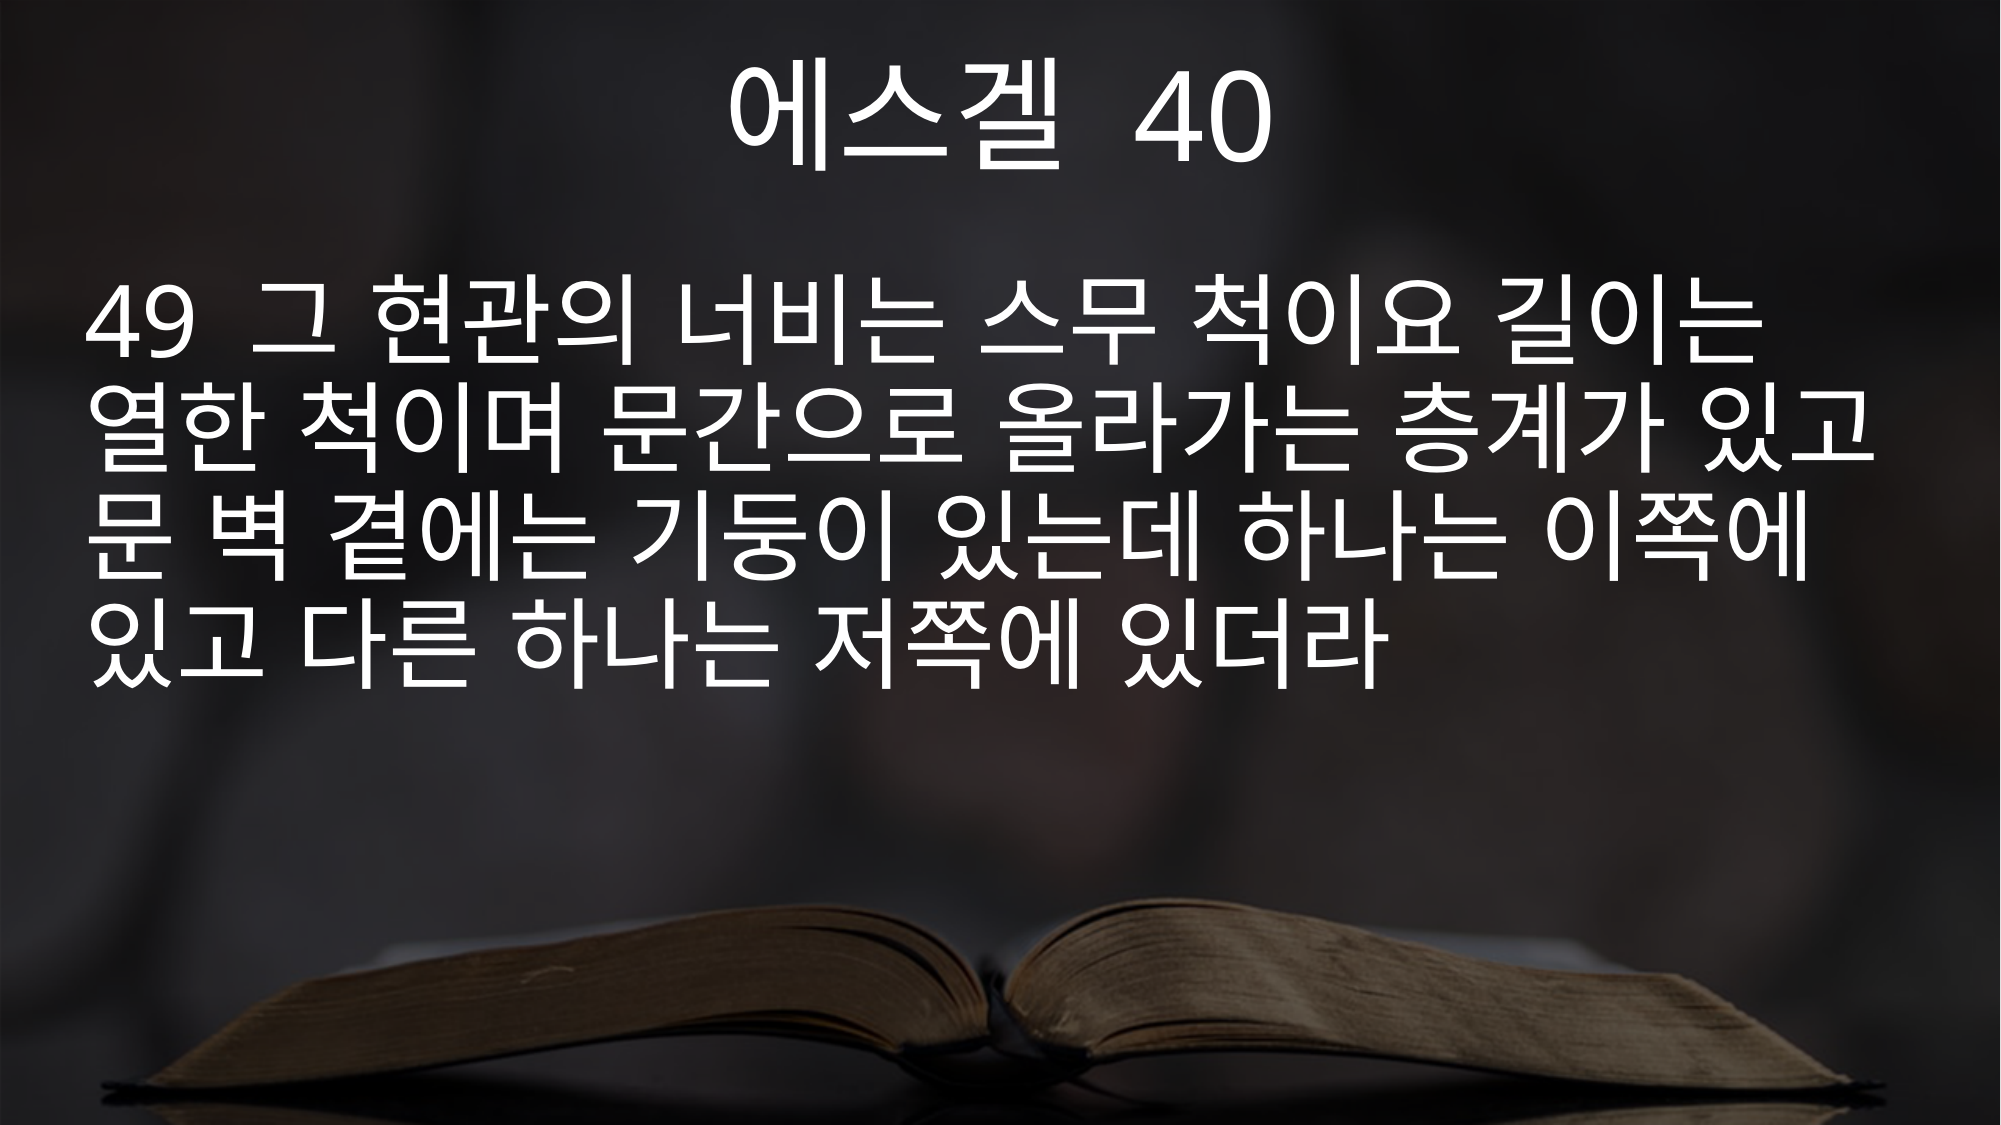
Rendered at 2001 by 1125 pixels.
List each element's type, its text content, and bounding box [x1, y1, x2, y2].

list 49 그 현관의 너비는 스무 척이요 길이는 열한 척이며 문간으로 올라가는 층계가 있고 문 벽 곁에는 기둥이 있는데 하나는 이쪽에 있고 다른 하나는 저쪽에 있더라 [69, 263, 1953, 423]
footer 에스겔 40 [0, 32, 2000, 192]
picture [0, 0, 2001, 1125]
